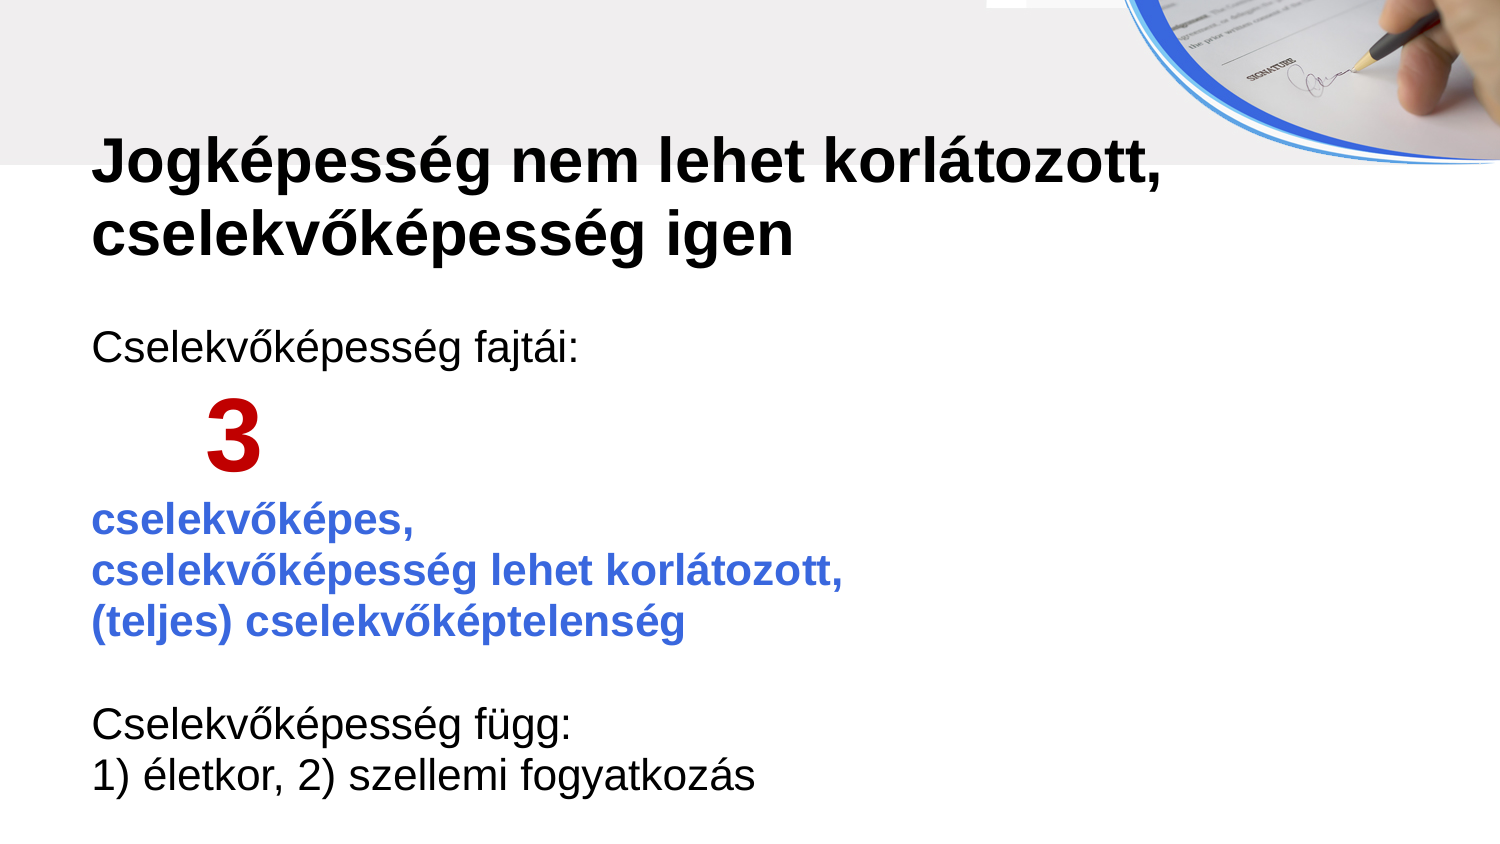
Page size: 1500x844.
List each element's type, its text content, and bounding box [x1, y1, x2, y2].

list [29, 13, 1500, 109]
picture [0, 0, 1500, 844]
list Jogképesség nem lehet korlátozott, cselekvőképesség igen Cselekvőképesség fajtái: 3 cselekvőképes, cselekvőképesség lehet korlátozott, (teljes) cselekvőképtelenség Cselekvőképesség függ: 1) életkor, 2) szellemi fogyatkozás [76, 126, 1317, 812]
